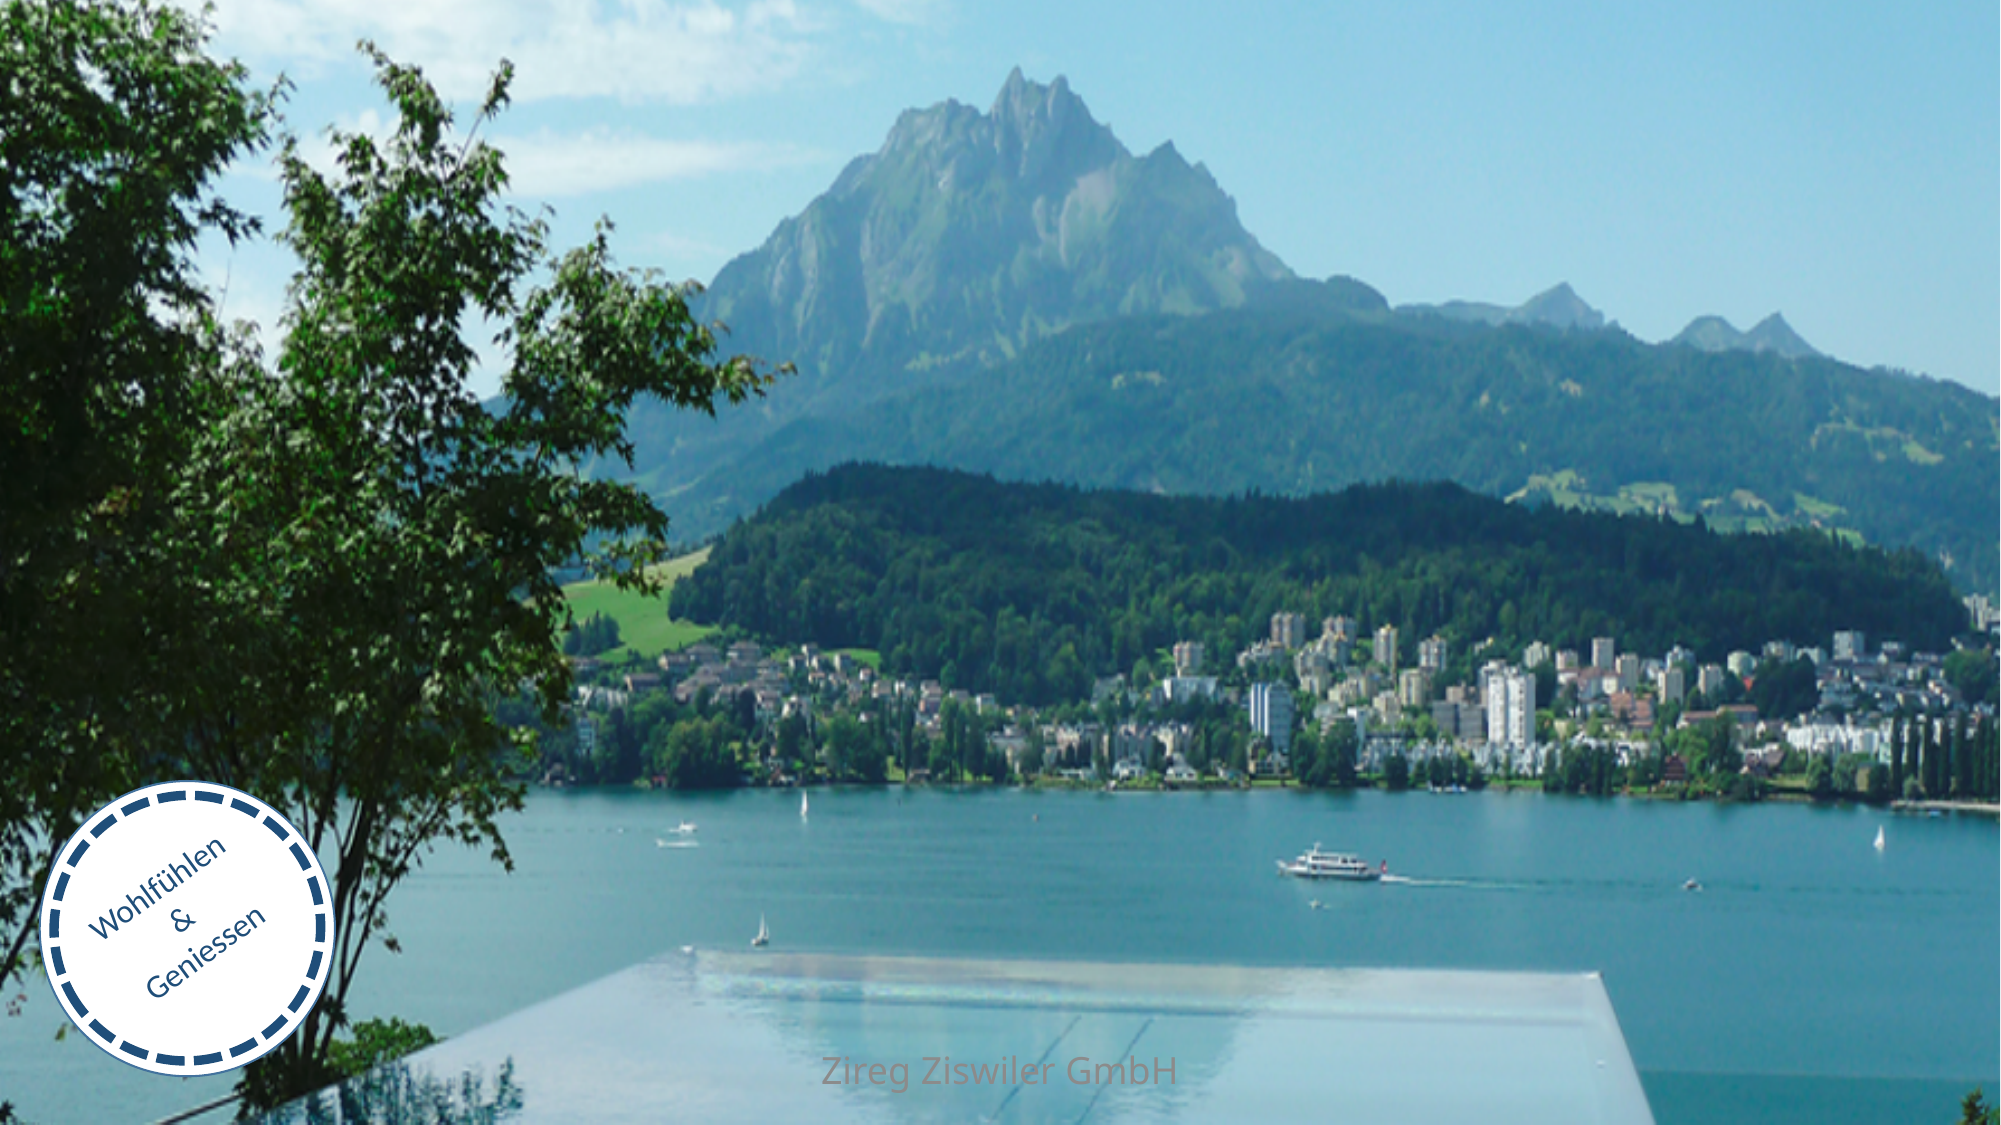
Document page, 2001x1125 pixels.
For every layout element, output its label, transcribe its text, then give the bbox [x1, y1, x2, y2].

picture [0, 0, 2001, 1125]
footer Zireg Ziswiler GmbH [662, 1042, 1338, 1103]
